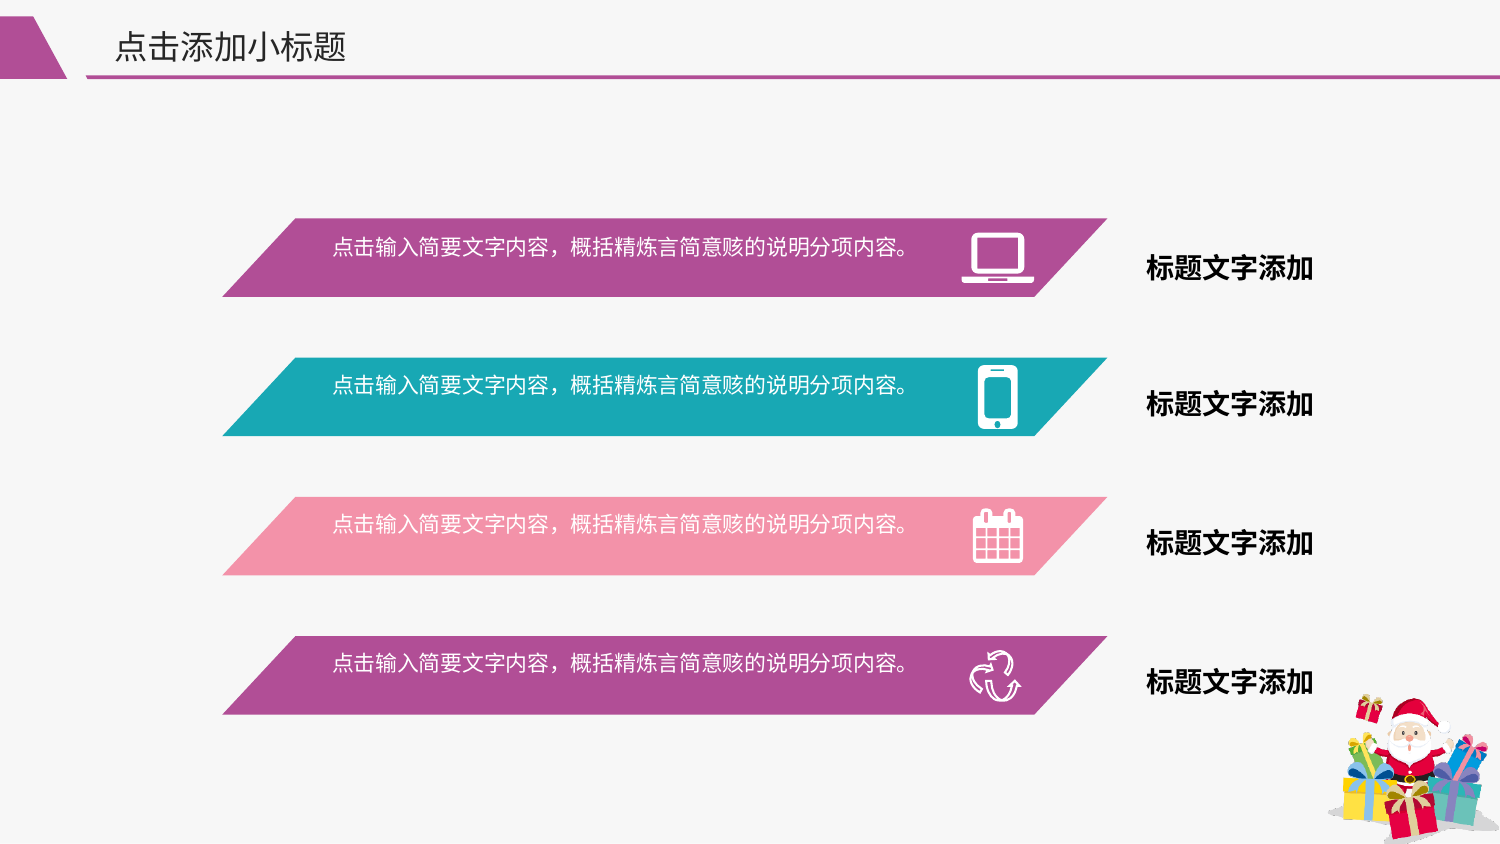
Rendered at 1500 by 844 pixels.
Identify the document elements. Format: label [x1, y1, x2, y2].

text_box [0, 0, 1500, 844]
text_box [222, 636, 1408, 715]
text_box [222, 218, 1408, 297]
text_box [222, 357, 1408, 437]
text_box [222, 496, 1408, 576]
